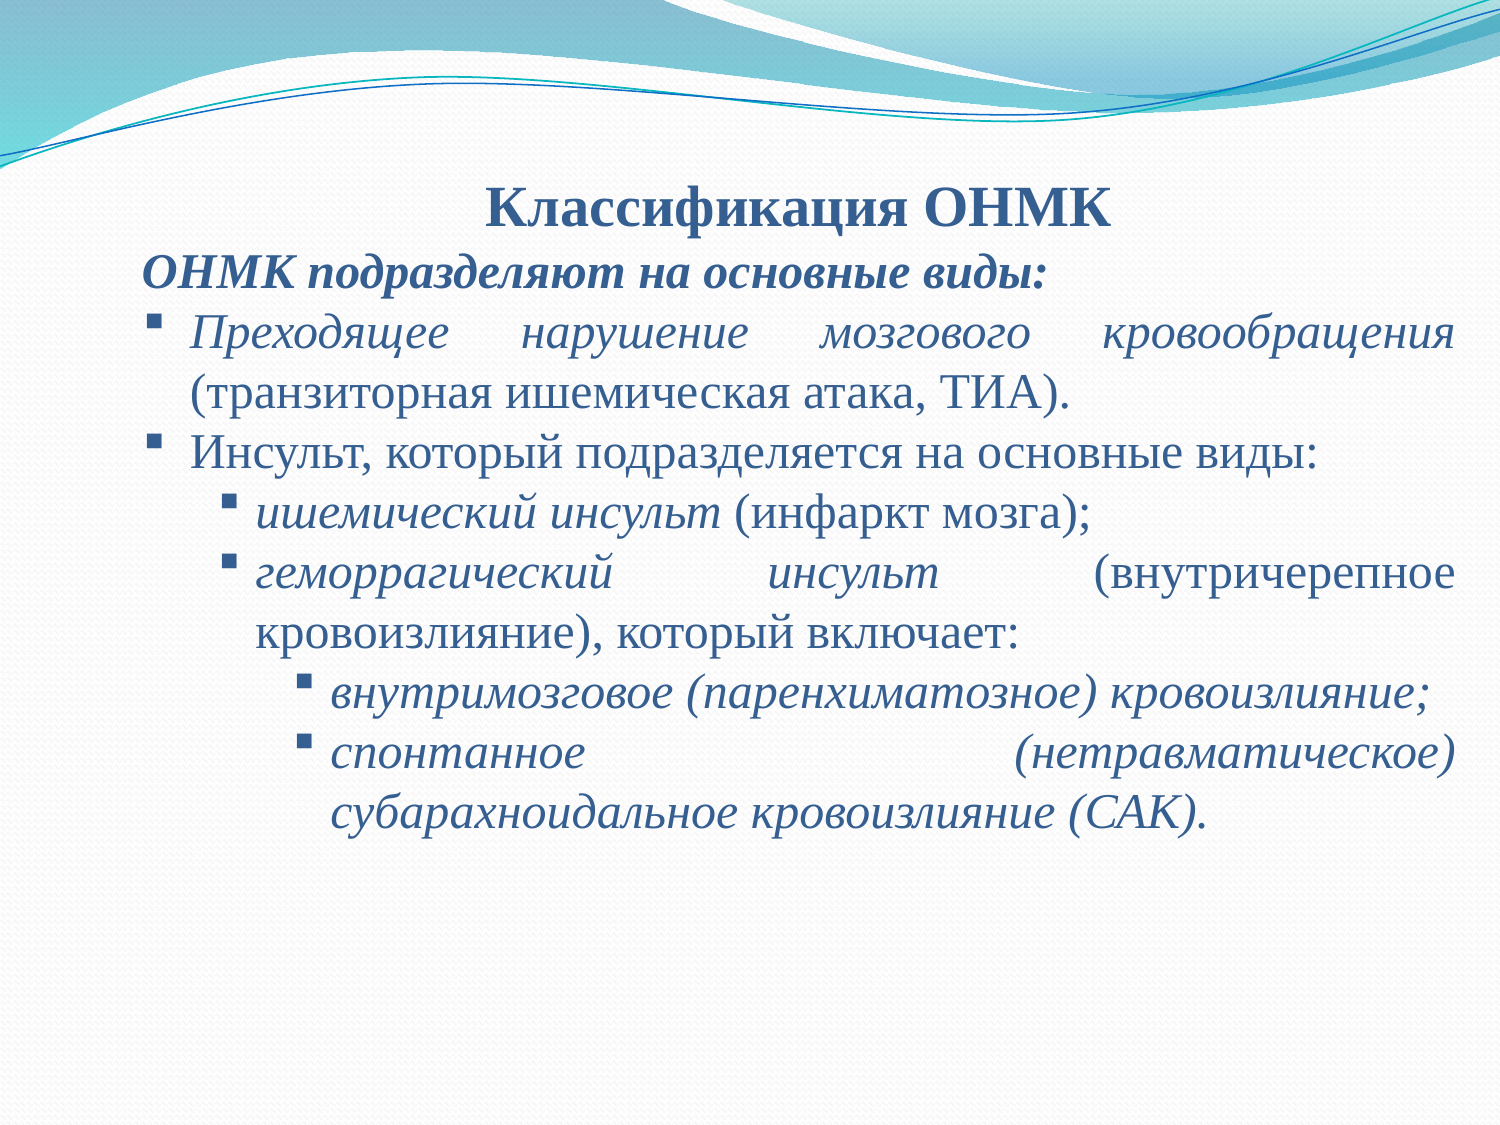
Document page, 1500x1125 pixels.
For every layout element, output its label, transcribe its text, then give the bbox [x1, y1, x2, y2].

text_box Классификация ОНМК ОНМК подразделяют на основные виды: Преходящее нарушение мозгового кровообращения (транзиторная ишемическая атака, ТИА). Инсульт, который подразделяется на основные виды: ишемический инсульт (инфаркт мозга); геморрагический инсульт (внутричерепное кровоизлияние), который включает: внутримозговое (паренхиматозное) кровоизлияние; спонтанное (нетравматическое) субарахноидальное кровоизлияние (САК). [53, 160, 1471, 846]
